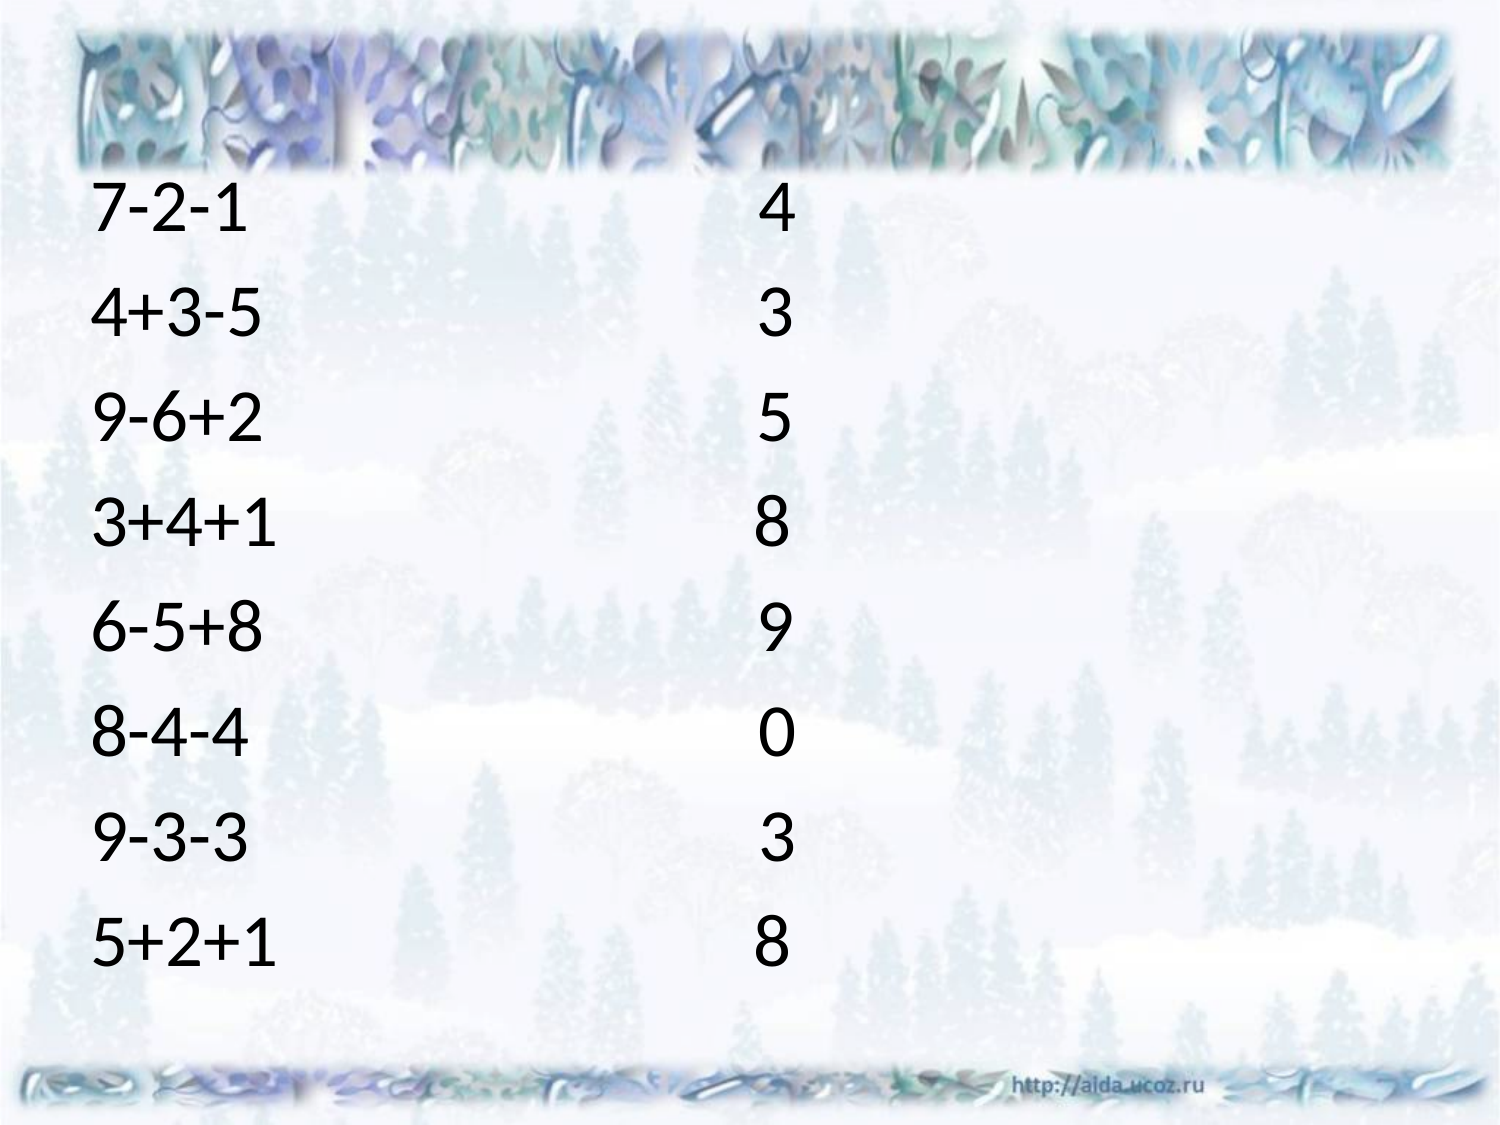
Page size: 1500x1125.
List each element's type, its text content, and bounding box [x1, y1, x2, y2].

list 7-2-1 4 4+3-5 3 9-6+2 5 3+4+1 8 6-5+8 9 8-4-4 0 9-3-3 3 5+2+1 8 [74, 148, 1426, 1006]
